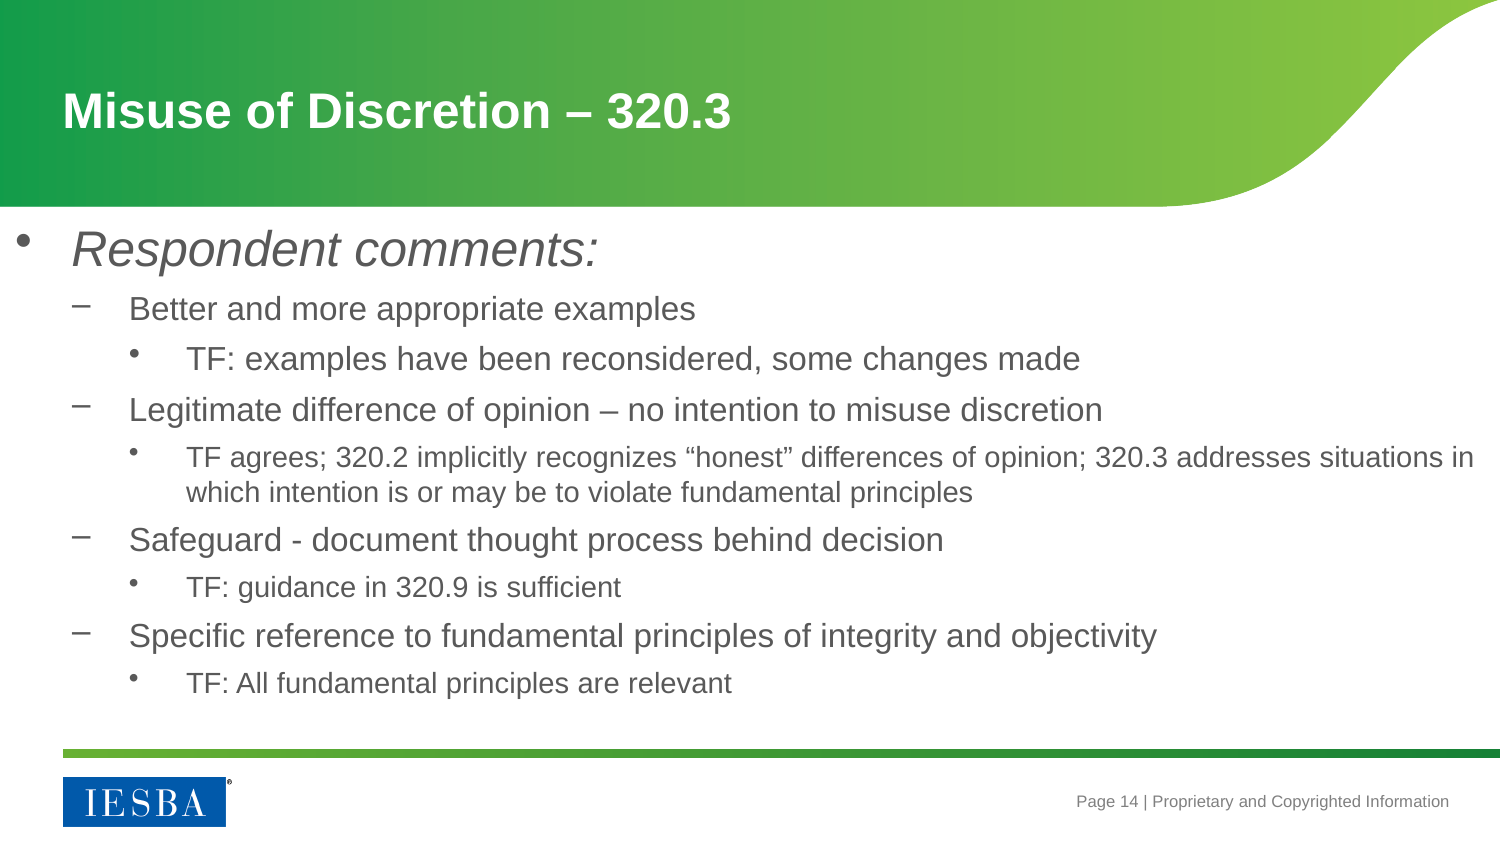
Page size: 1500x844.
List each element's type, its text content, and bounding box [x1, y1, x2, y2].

list Respondent comments: Better and more appropriate examples TF: examples have been reconsidered, some changes made Legitimate difference of opinion – no intention to misuse discretion TF agrees; 320.2 implicitly recognizes “honest” differences of opinion; 320.3 addresses situations in which intention is or may be to violate fundamental principles Safeguard - document thought process behind decision TF: guidance in 320.9 is sufficient Specific reference to fundamental principles of integrity and objectivity TF: All fundamental principles are relevant [0, 209, 1500, 747]
picture [0, 0, 1500, 207]
title Misuse of Discretion – 320.3 [62, 75, 1300, 142]
picture [63, 777, 232, 827]
